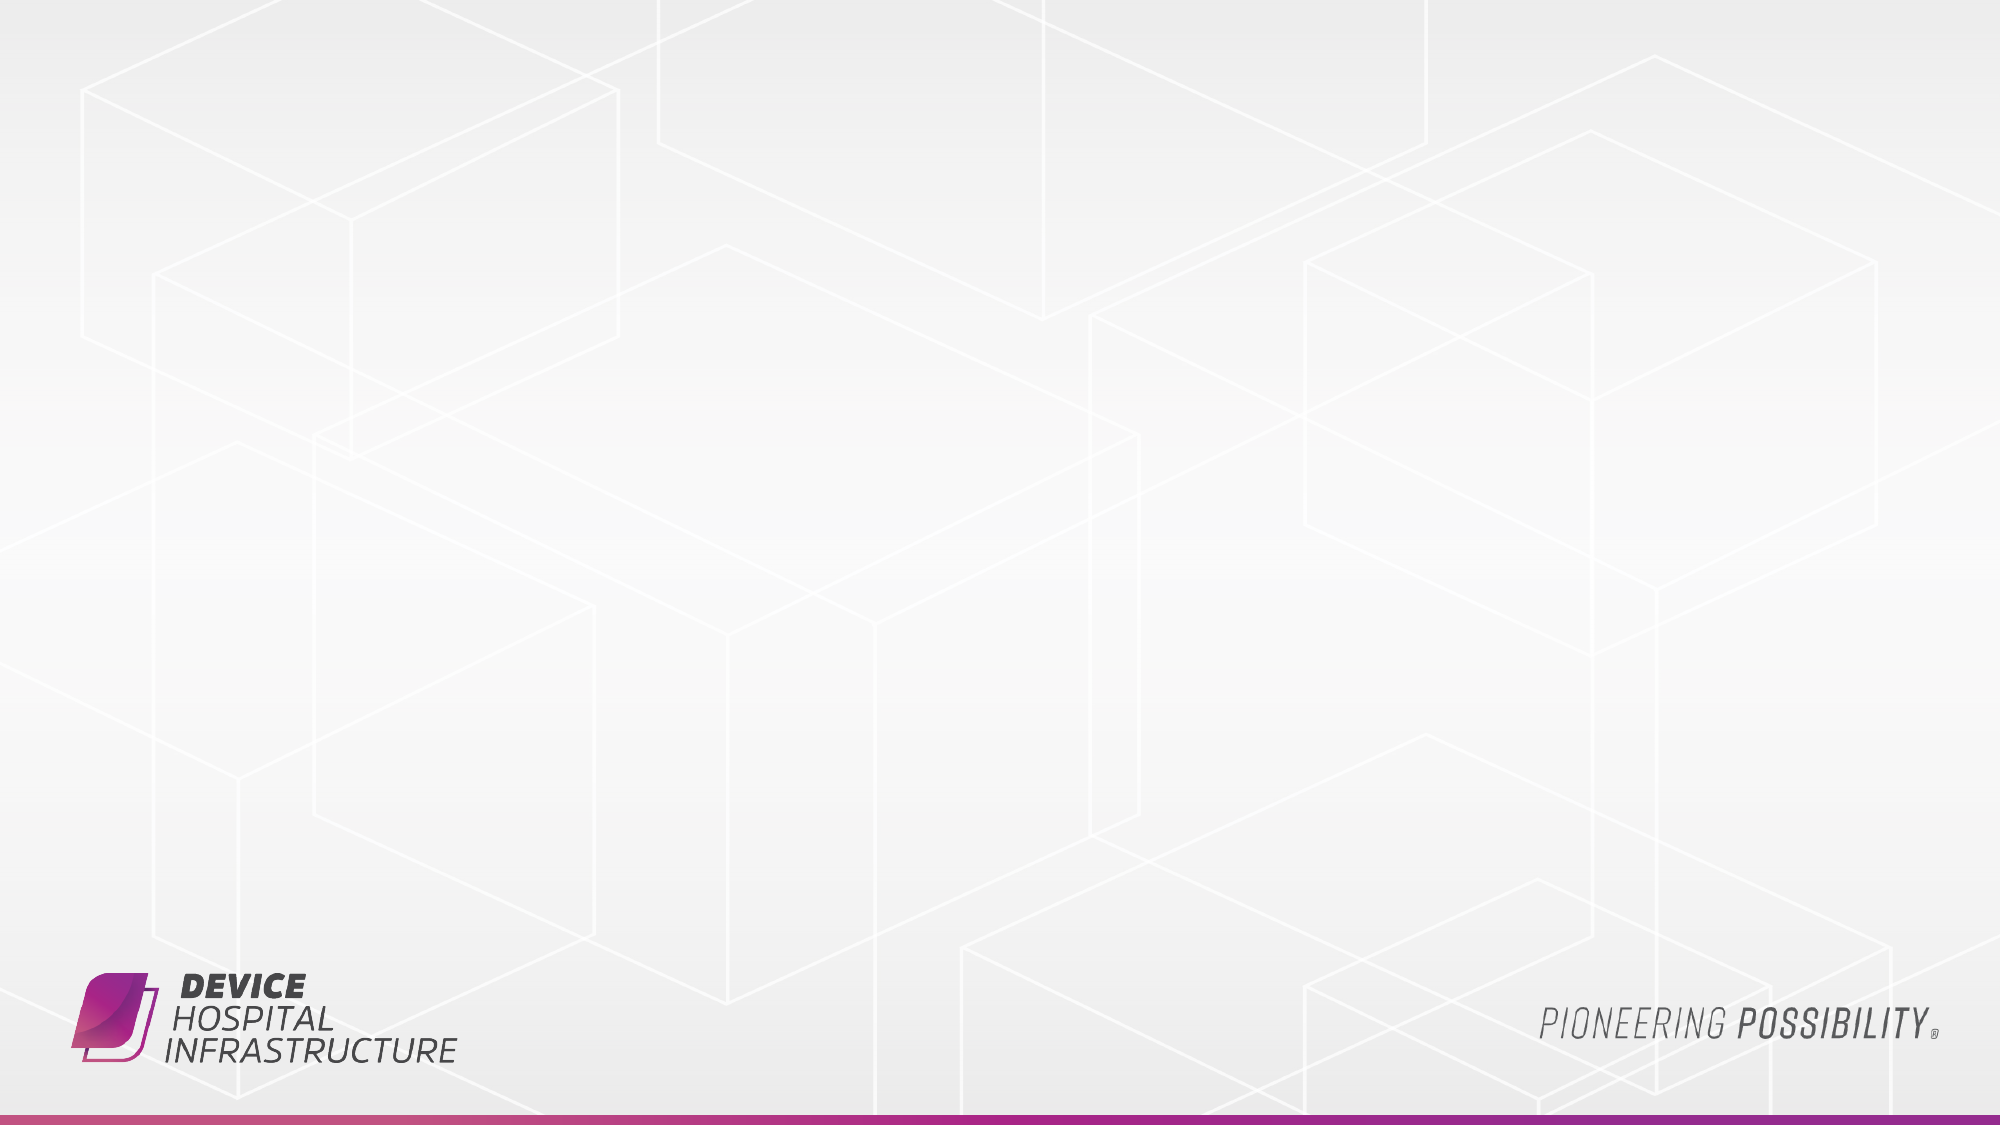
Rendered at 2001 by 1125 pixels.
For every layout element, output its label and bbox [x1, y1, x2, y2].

picture [0, 973, 2000, 1125]
